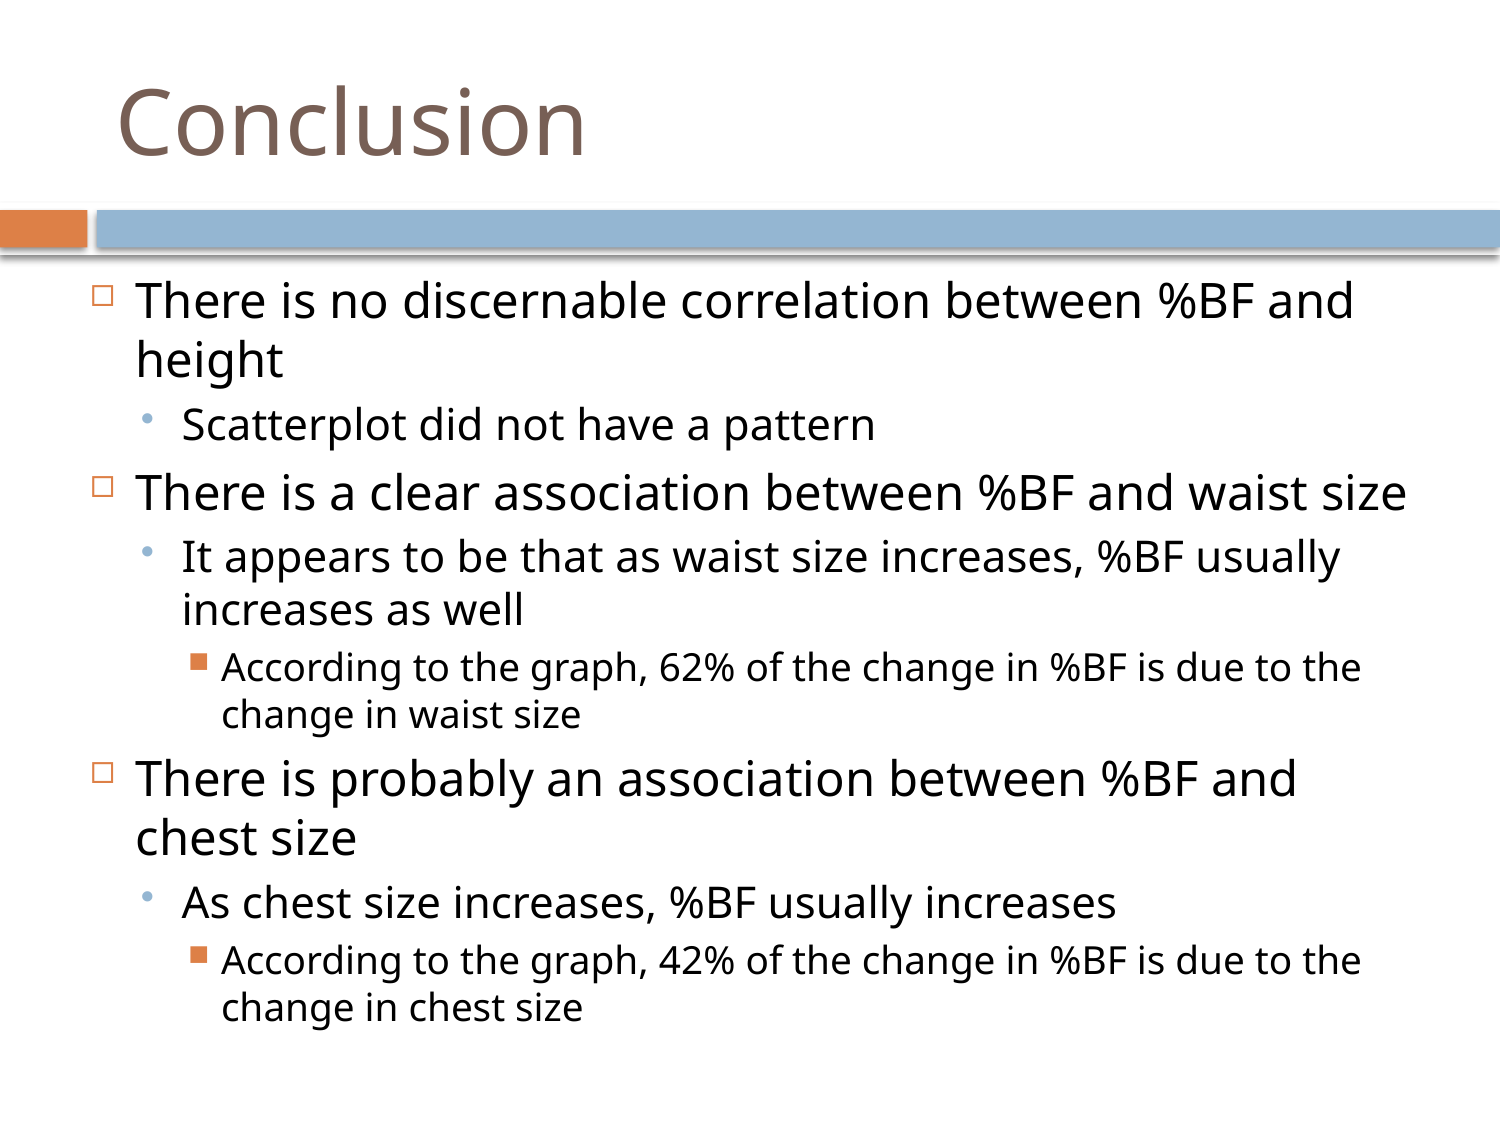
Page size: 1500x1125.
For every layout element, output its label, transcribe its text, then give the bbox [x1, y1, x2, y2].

list There is no discernable correlation between %BF and height Scatterplot did not have a pattern There is a clear association between %BF and waist size It appears to be that as waist size increases, %BF usually increases as well According to the graph, 62% of the change in %BF is due to the change in waist size There is probably an association between %BF and chest size As chest size increases, %BF usually increases According to the graph, 42% of the change in %BF is due to the change in chest size [75, 262, 1425, 1075]
title Conclusion [100, 37, 1438, 200]
